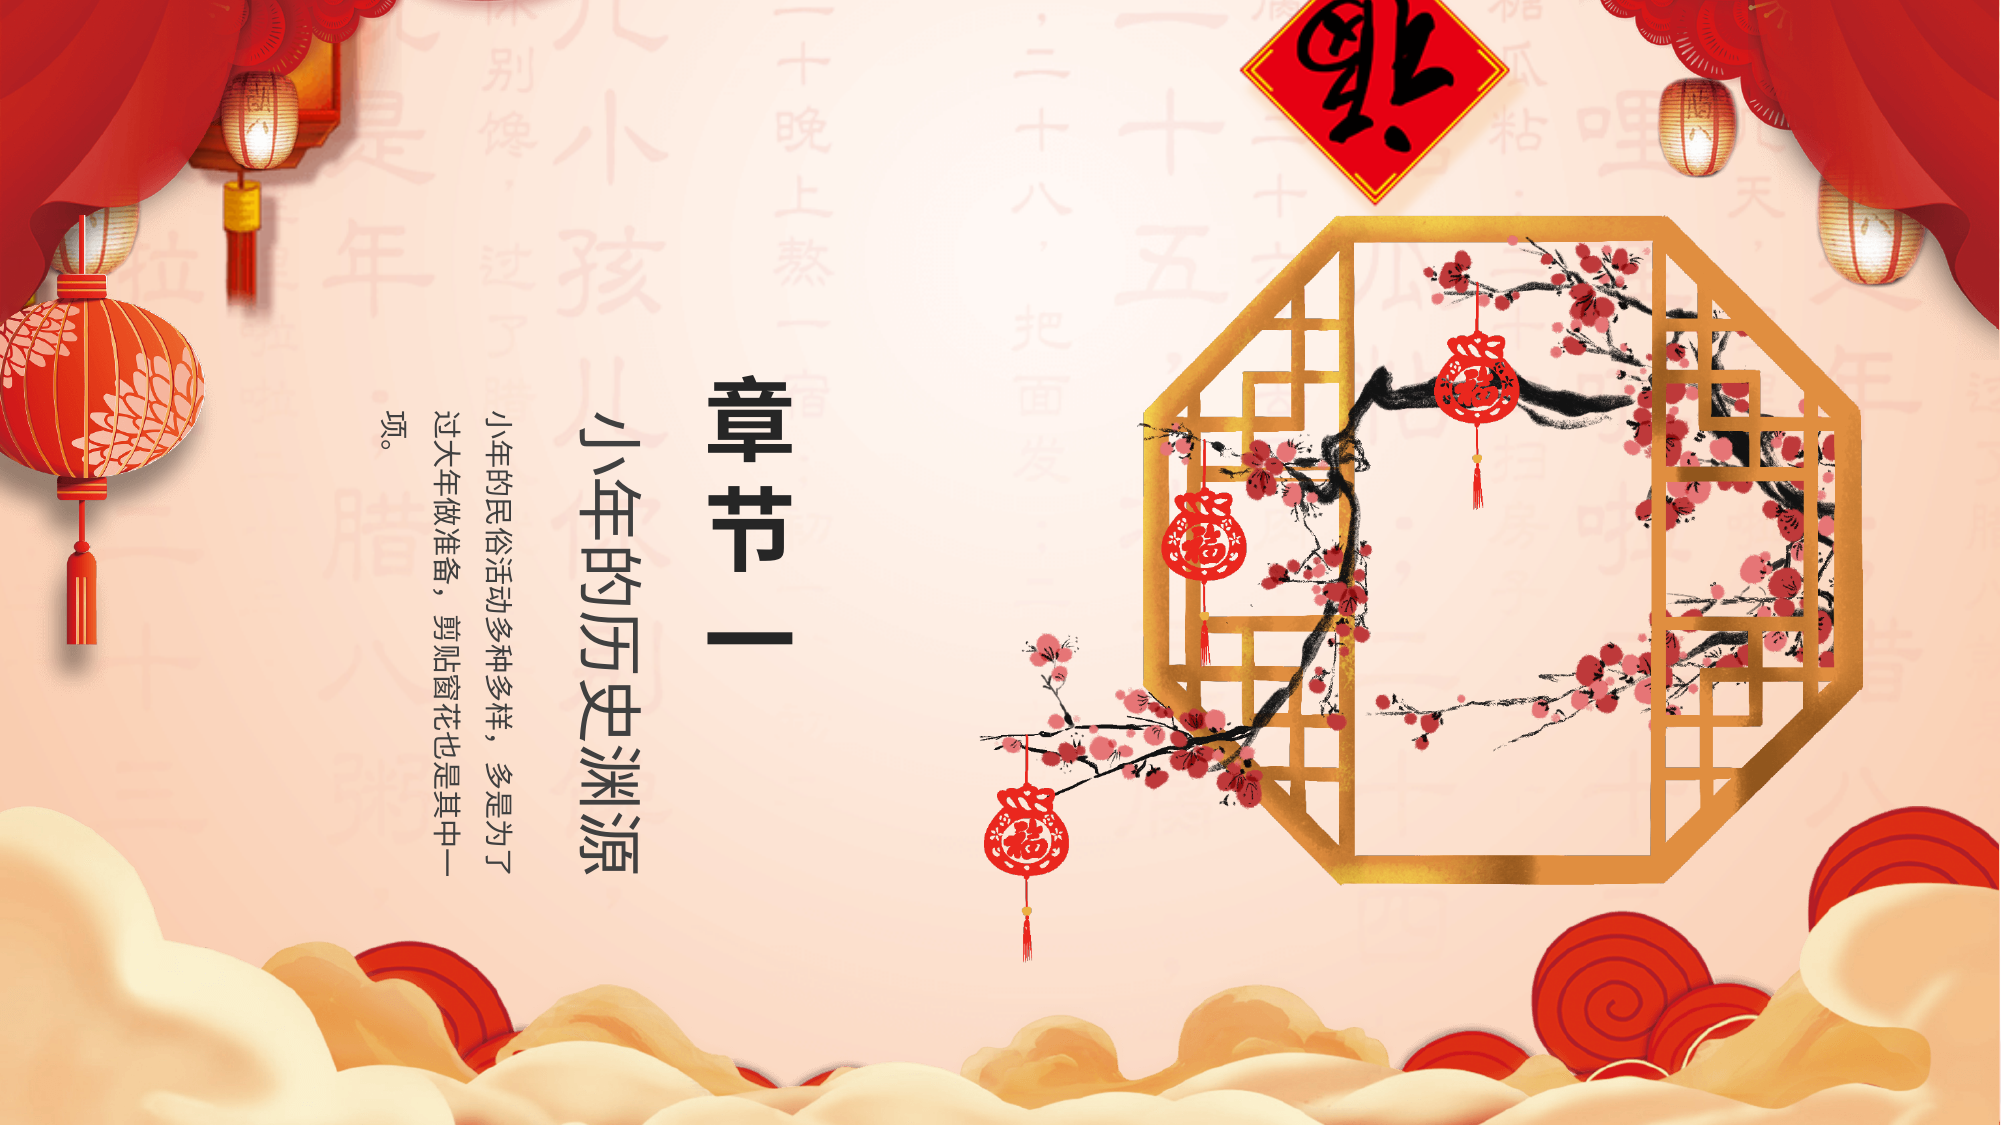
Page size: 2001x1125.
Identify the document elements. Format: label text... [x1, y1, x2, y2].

text_box 章节一 [690, 355, 800, 701]
text_box 小年的民俗活动多种多样，多是为了过大年做准备，剪贴窗花也是其中一项。 [353, 395, 543, 894]
text_box 小年的历史渊源 [548, 395, 660, 894]
picture [0, 0, 2001, 1125]
